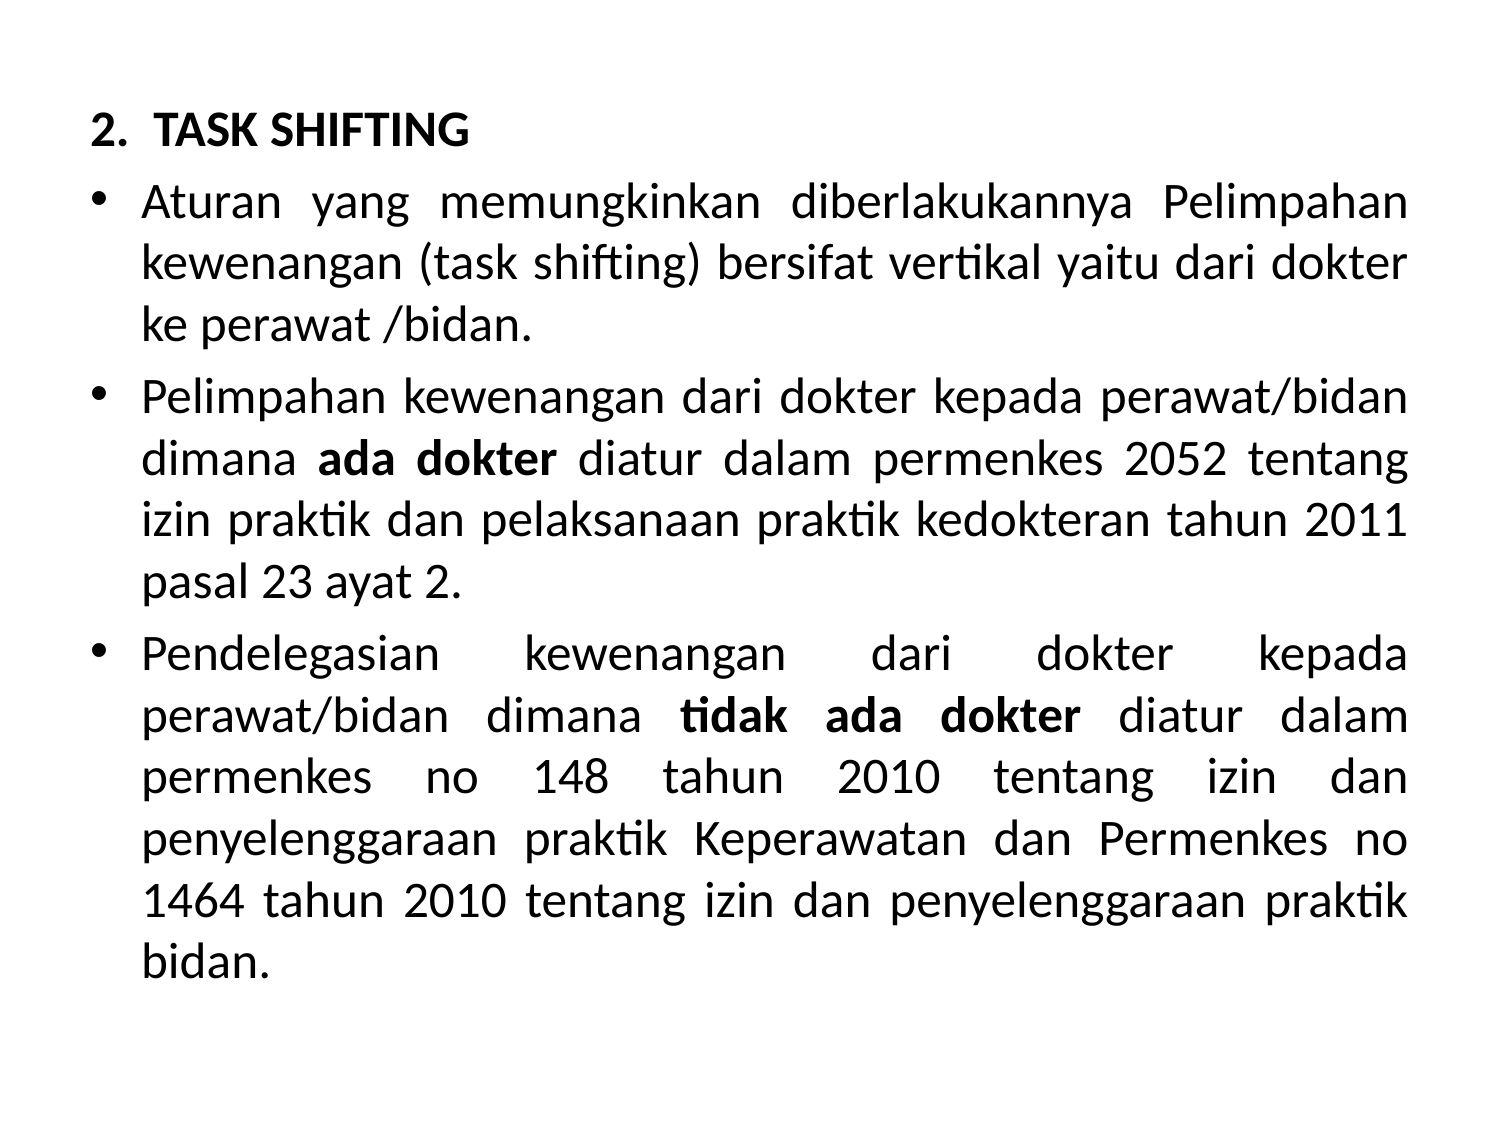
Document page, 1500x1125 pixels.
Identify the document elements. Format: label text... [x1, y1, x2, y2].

list 2. TASK SHIFTING Aturan yang memungkinkan diberlakukannya Pelimpahan kewenangan (task shifting) bersifat vertikal yaitu dari dokter ke perawat /bidan. Pelimpahan kewenangan dari dokter kepada perawat/bidan dimana ada dokter diatur dalam permenkes 2052 tentang izin praktik dan pelaksanaan praktik kedokteran tahun 2011 pasal 23 ayat 2. Pendelegasian kewenangan dari dokter kepada perawat/bidan dimana tidak ada dokter diatur dalam permenkes no 148 tahun 2010 tentang izin dan penyelenggaraan praktik Keperawatan dan Permenkes no 1464 tahun 2010 tentang izin dan penyelenggaraan praktik bidan. [75, 87, 1425, 1005]
